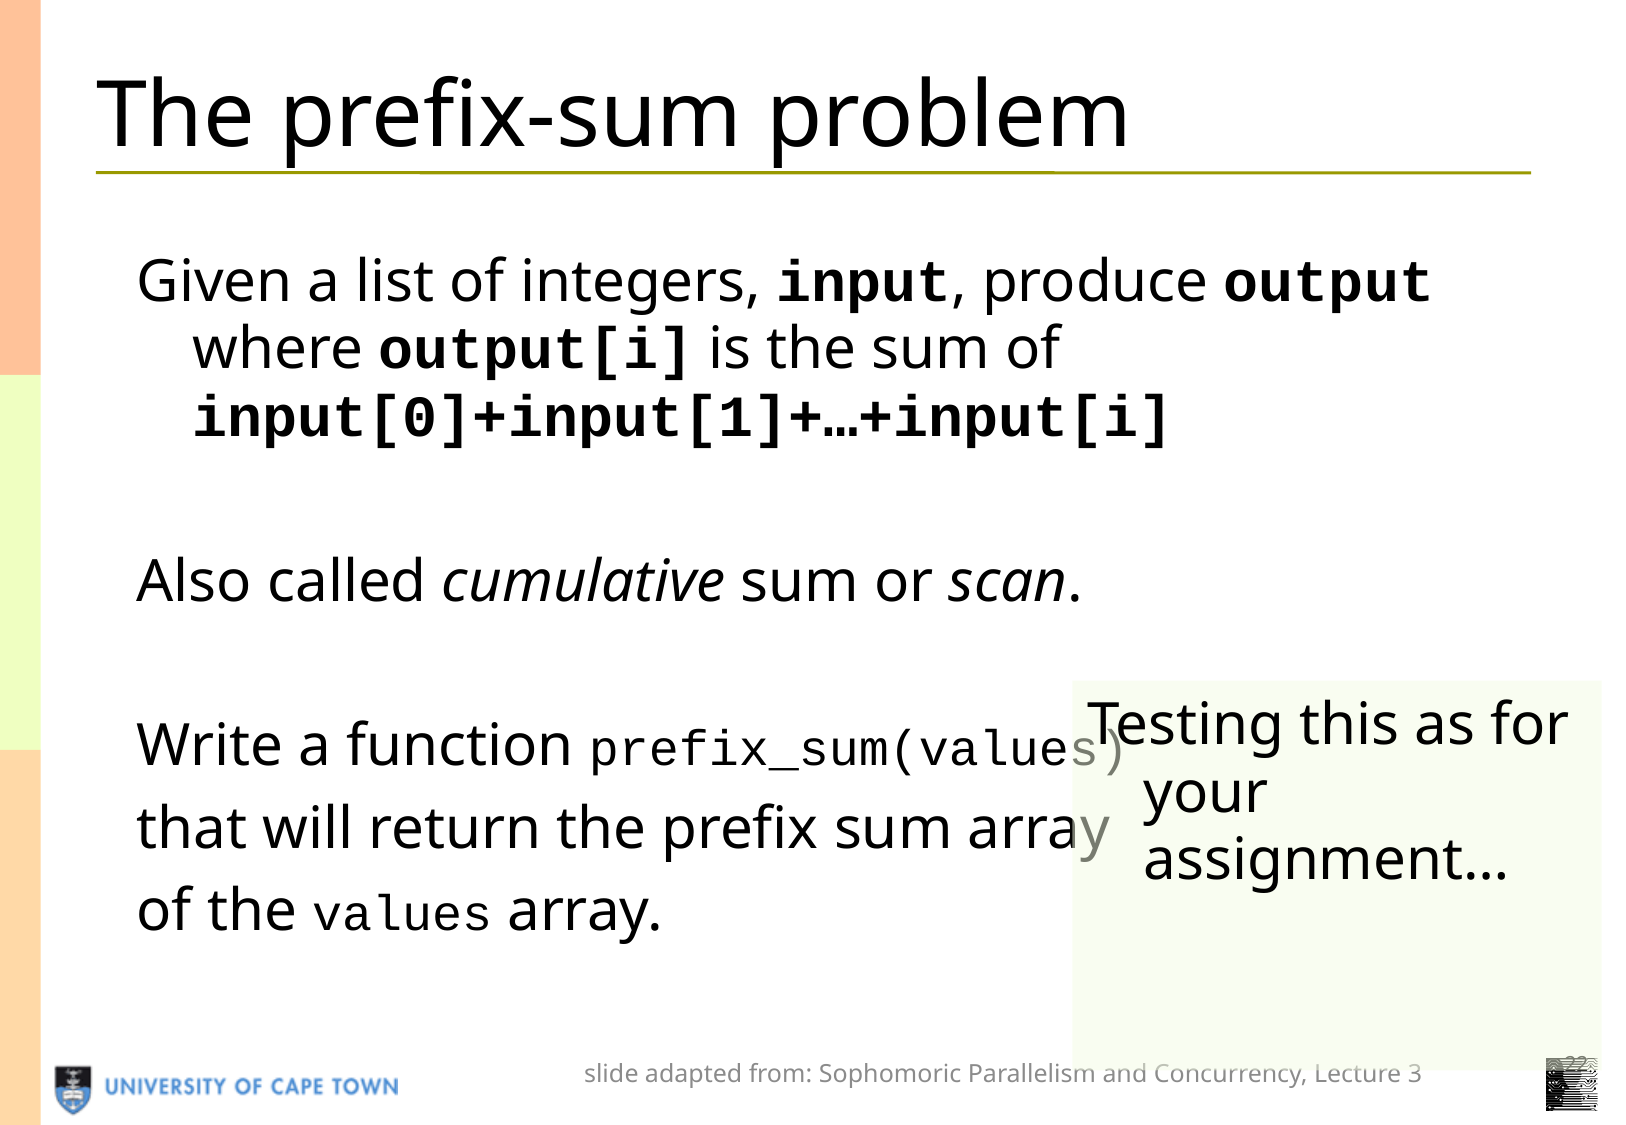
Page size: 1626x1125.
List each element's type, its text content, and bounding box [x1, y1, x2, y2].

text_box Testing this as for your assignment… [1072, 680, 1602, 1071]
slide_number 22 [1530, 1042, 1623, 1103]
picture [44, 1048, 398, 1125]
text_box slide adapted from: Sophomoric Parallelism and Concurrency, Lecture 3 [506, 1042, 1439, 1103]
title The prefix-sum problem [81, 29, 1543, 172]
picture [1546, 1103, 1598, 1111]
list Given a list of integers, input, produce output where output[i] is the sum of input[0]+input[1]+…+input[i] Also called cumulative sum or scan. Write a function prefix_sum(values) that will return the prefix sum array of the values array. [121, 237, 1504, 965]
